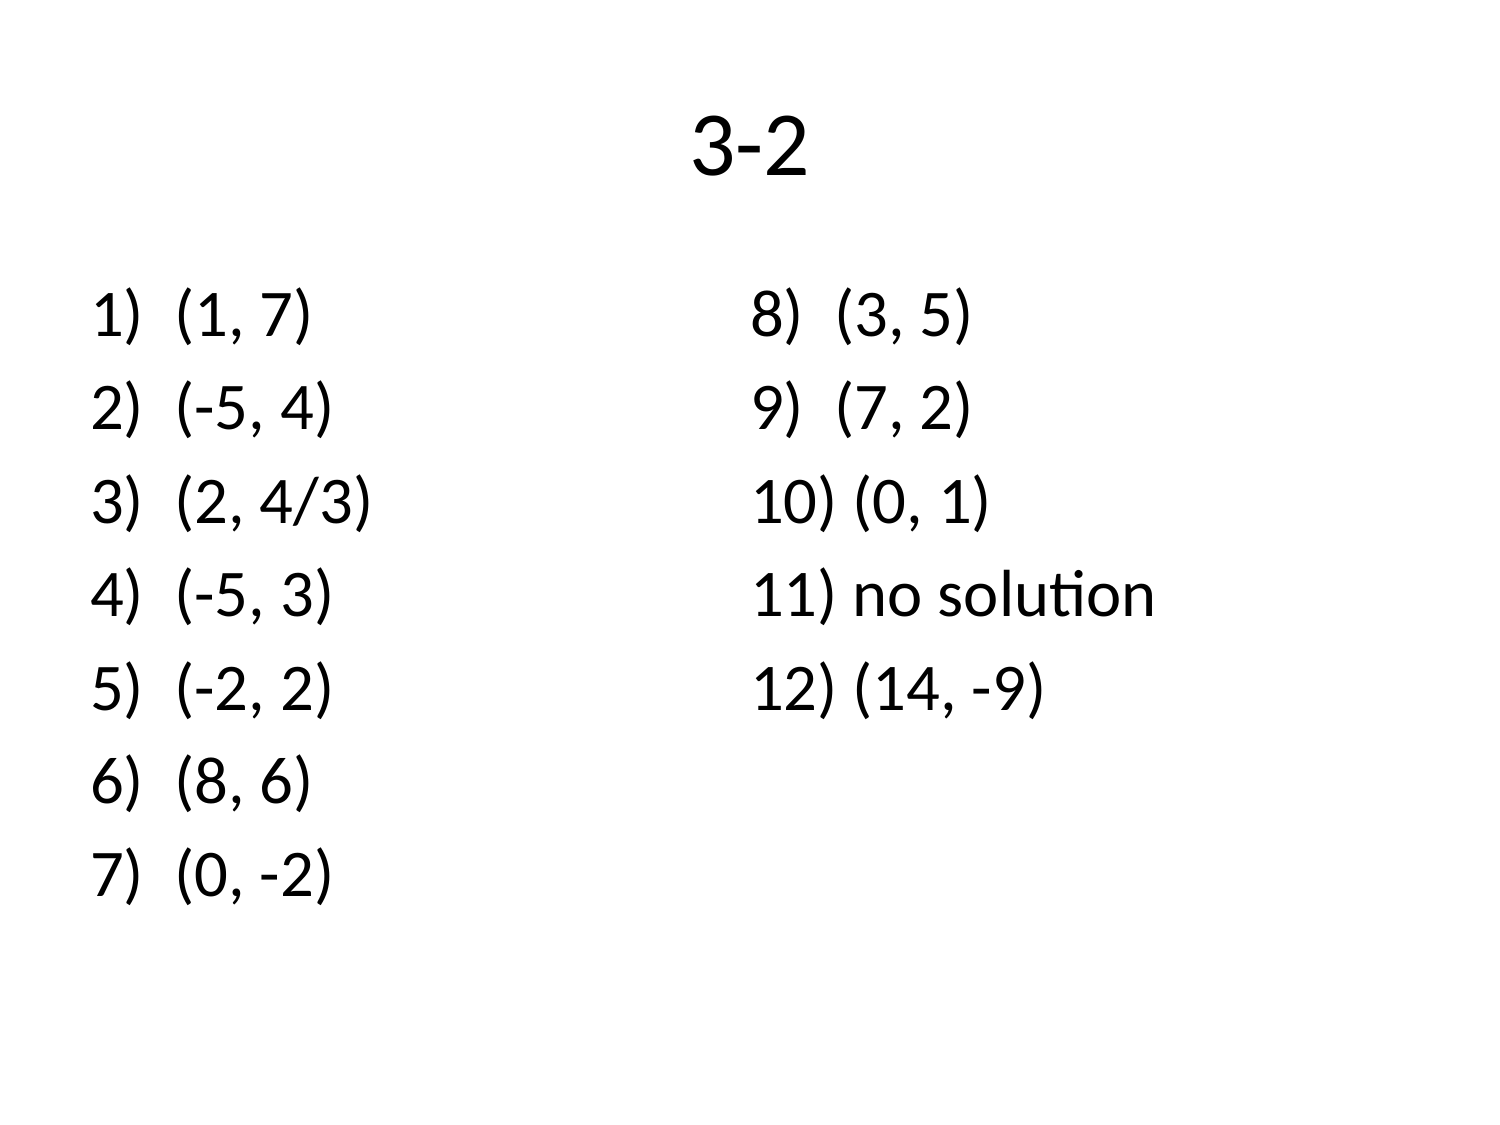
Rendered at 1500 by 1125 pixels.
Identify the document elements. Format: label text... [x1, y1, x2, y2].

title 3-2 [75, 45, 1425, 233]
list (1, 7) (-5, 4) (2, 4/3) (-5, 3) (-2, 2) (8, 6) (0, -2) (3, 5) (7, 2) (0, 1) no solution (14, -9) [75, 262, 1425, 1005]
